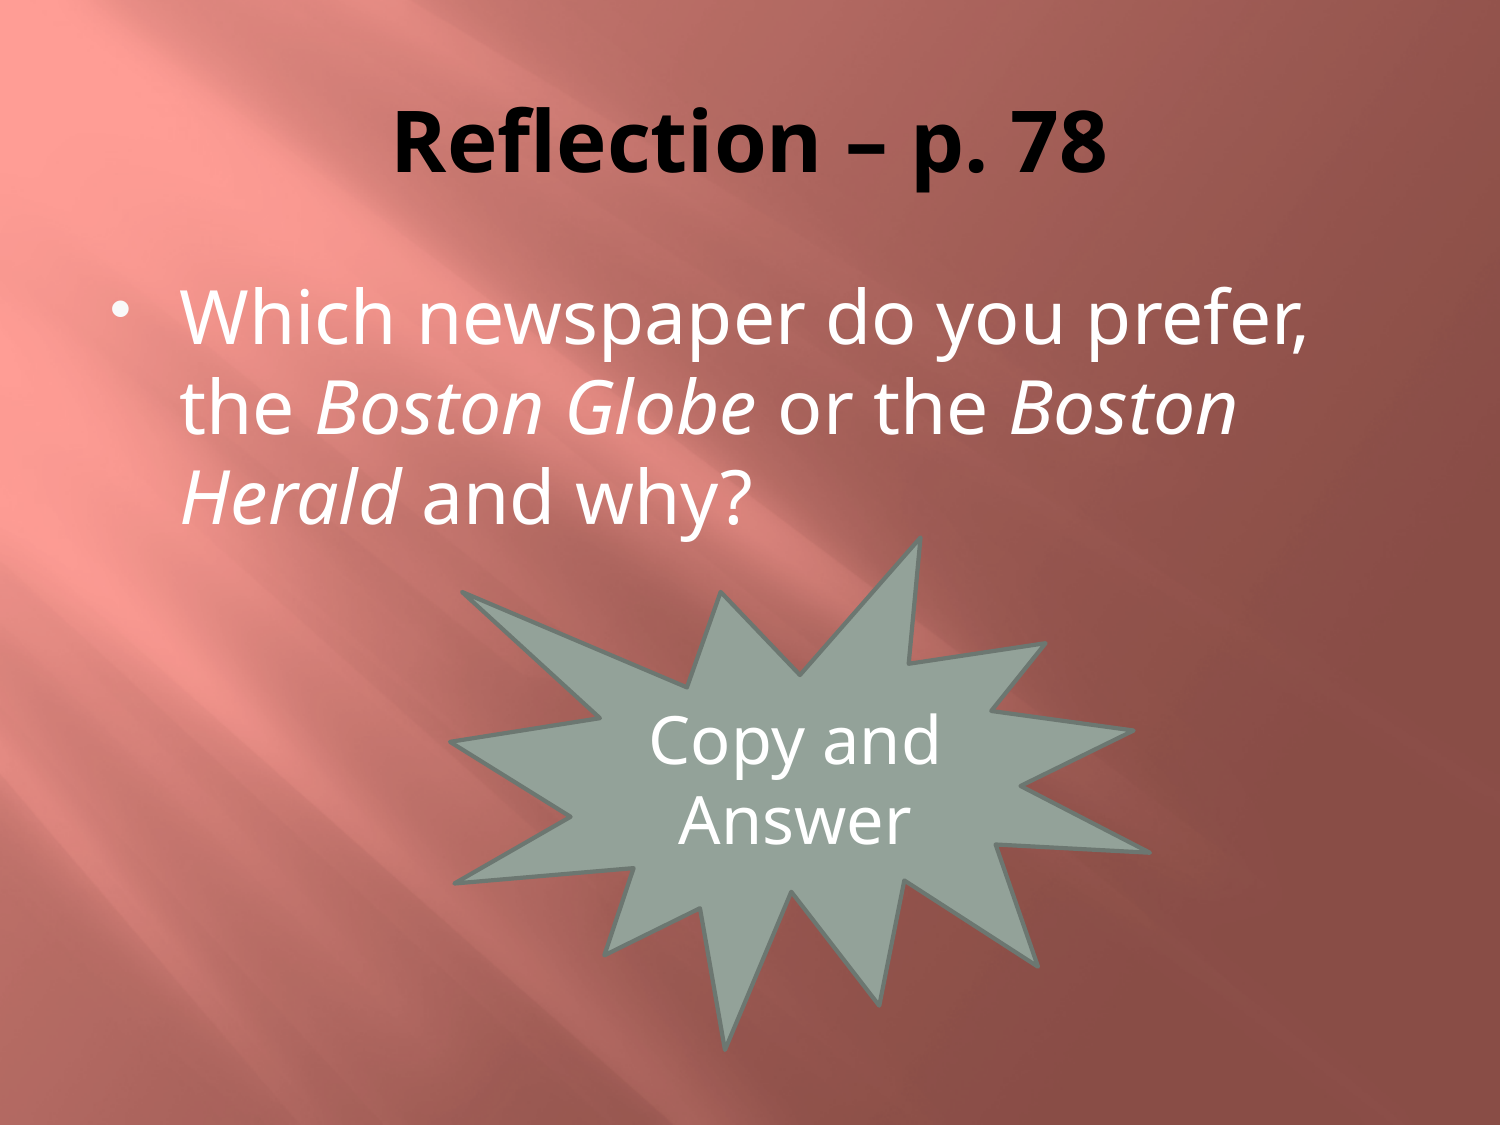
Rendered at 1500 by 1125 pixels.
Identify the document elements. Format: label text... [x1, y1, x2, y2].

title Reflection – p. 78 [75, 45, 1425, 233]
text_box Copy and Answer [447, 535, 1153, 1053]
list Which newspaper do you prefer, the Boston Globe or the Boston Herald and why? [75, 262, 1425, 1035]
